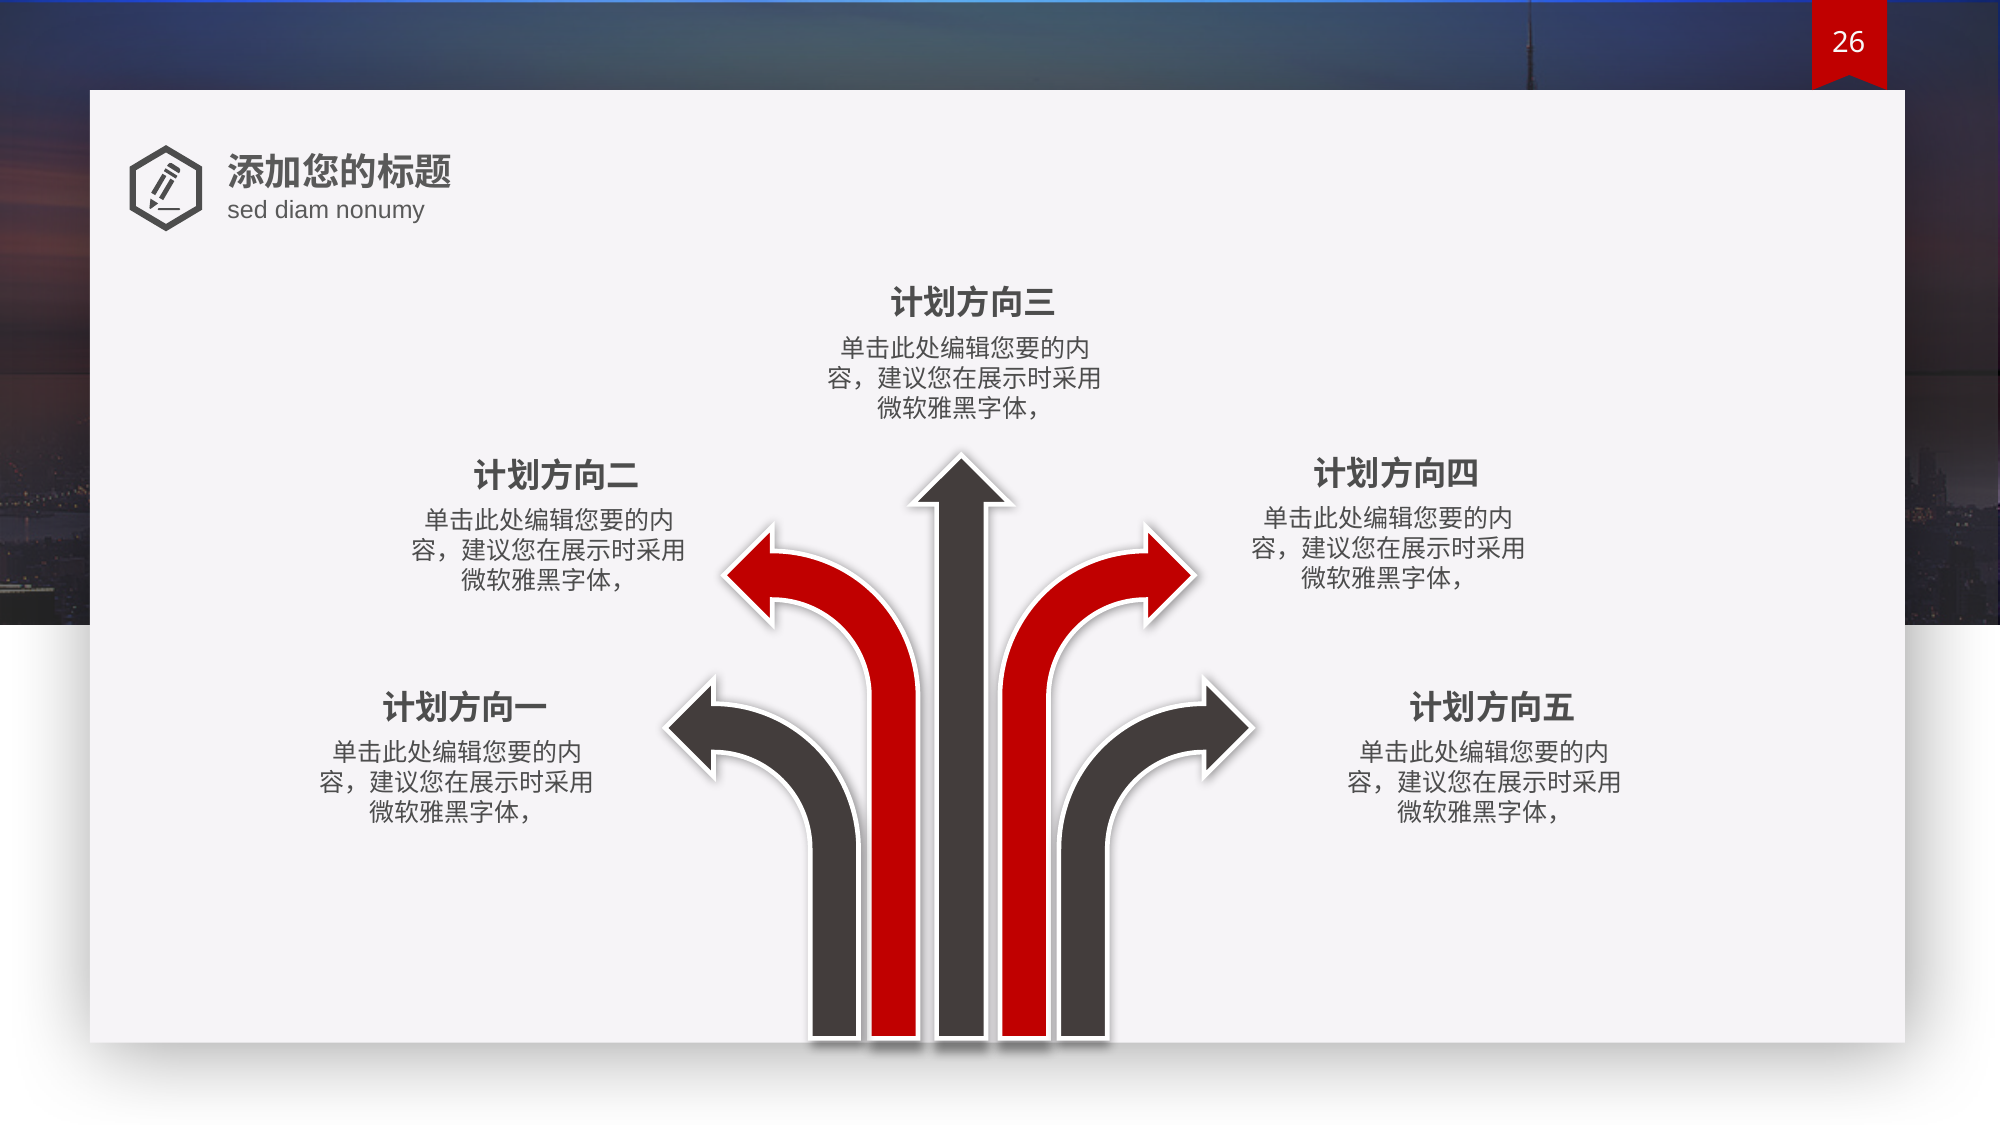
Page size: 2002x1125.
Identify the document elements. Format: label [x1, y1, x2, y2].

text_box [999, 526, 1195, 1039]
text_box [811, 274, 1120, 431]
text_box [723, 526, 919, 1039]
text_box [1058, 679, 1253, 1039]
text_box [303, 678, 612, 835]
text_box [1330, 678, 1639, 835]
picture [1888, 0, 2000, 625]
text_box [911, 454, 1011, 1039]
text_box [1234, 444, 1543, 601]
text_box [395, 446, 703, 603]
text_box [129, 140, 470, 232]
text_box [665, 679, 859, 1039]
